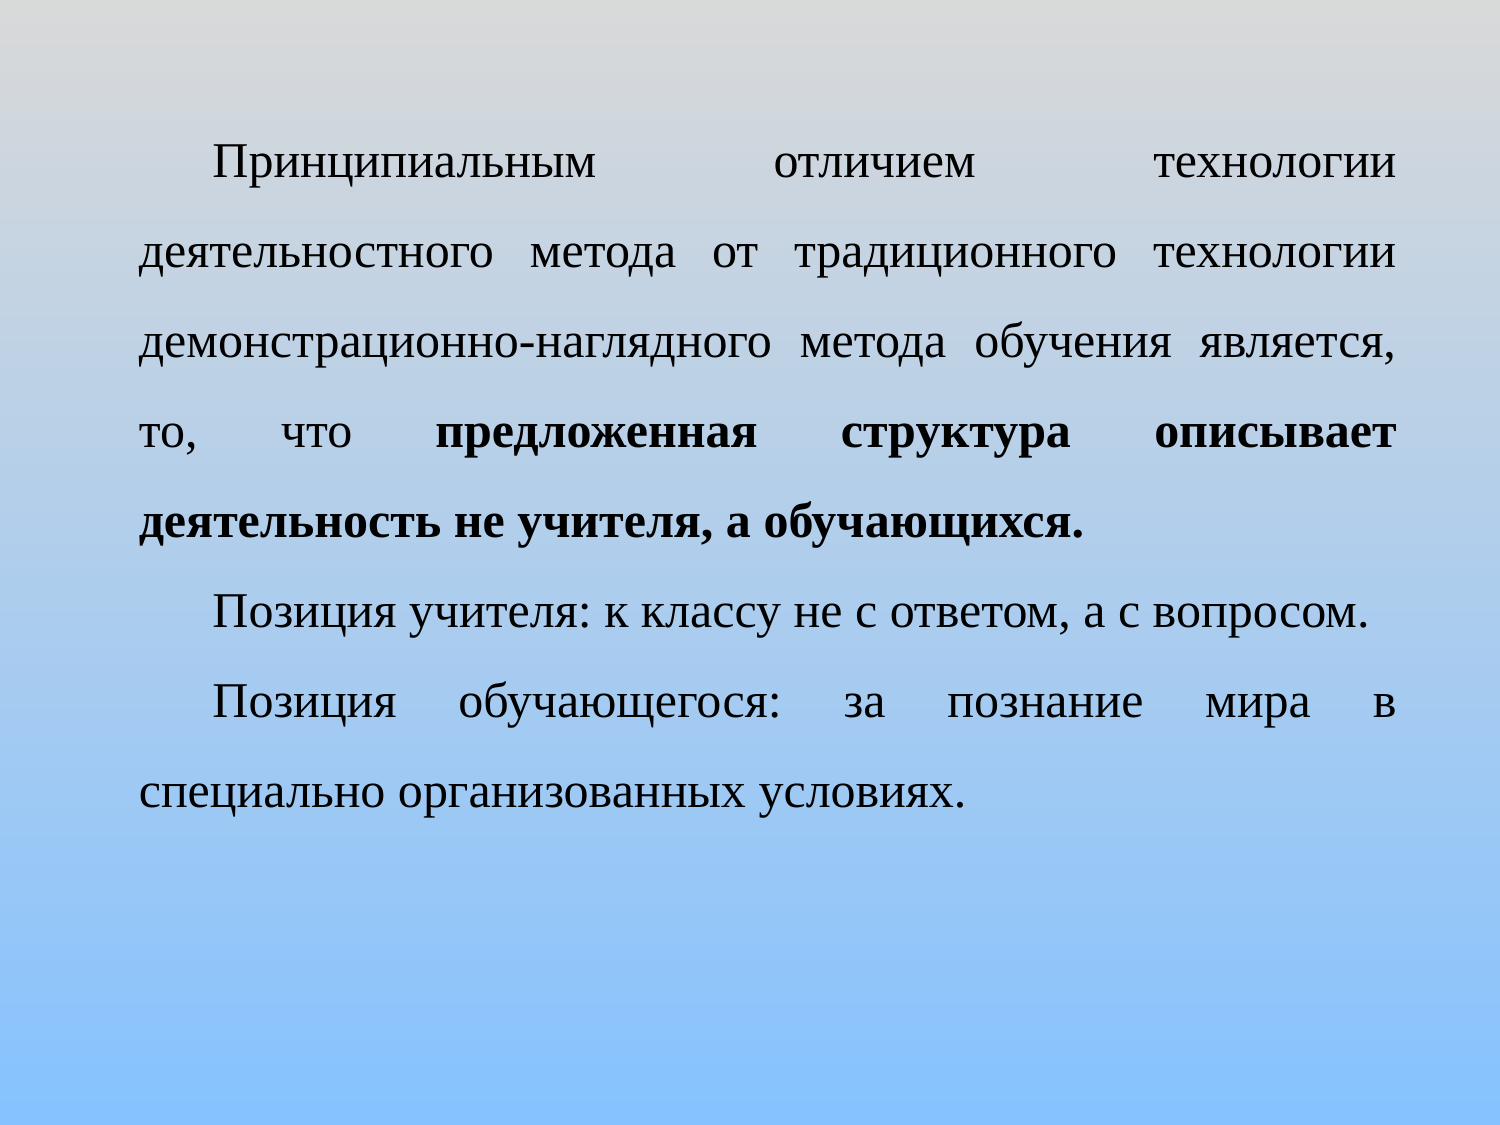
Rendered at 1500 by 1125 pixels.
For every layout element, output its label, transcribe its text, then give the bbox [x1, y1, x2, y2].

text_box Принципиальным отличием технологии деятельностного метода от традиционного технологии демонстрационно-наглядного метода обучения является, то, что предложенная структура описывает деятельность не учителя, а обучающихся. Позиция учителя: к классу не с ответом, а с вопросом. Позиция обучающегося: за познание мира в специально организованных условиях. [123, 89, 1412, 915]
